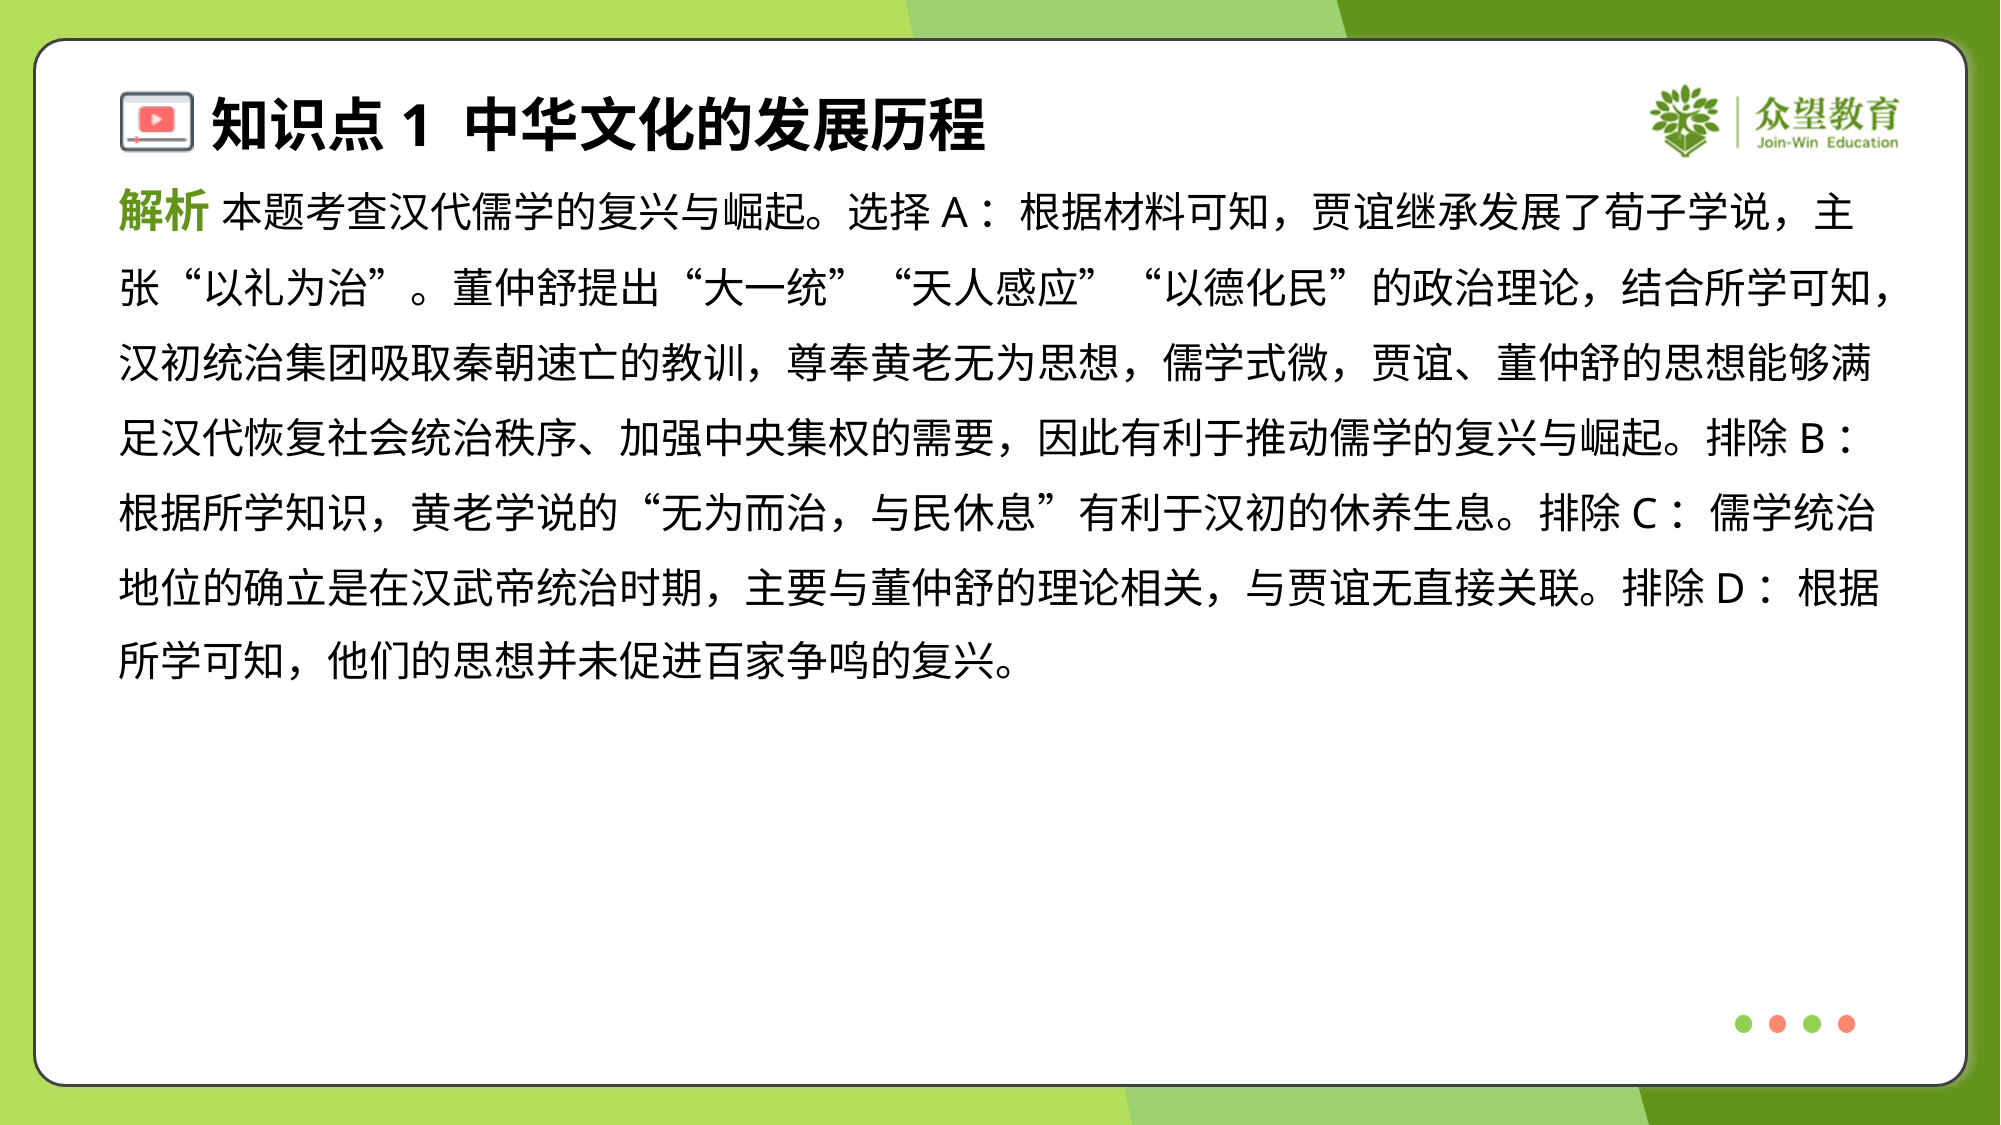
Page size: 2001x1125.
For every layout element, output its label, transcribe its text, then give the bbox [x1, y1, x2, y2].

picture [0, 0, 2000, 1125]
text_box 解析 本题考查汉代儒学的复兴与崛起。选择A：根据材料可知，贾谊继承发展了荀子学说，主 张“以礼为治”。董仲舒提出“大一统”“天人感应”“以德化民”的政治理论，结合所学可知， 汉初统治集团吸取秦朝速亡的教训，尊奉黄老无为思想，儒学式微，贾谊、董仲舒的思想能够满 足汉代恢复社会统治秩序、加强中央集权的需要，因此有利于推动儒学的复兴与崛起。排除B： 根据所学知识，黄老学说的“无为而治，与民休息”有利于汉初的休养生息。排除C：儒学统治 地位的确立是在汉武帝统治时期，主要与董仲舒的理论相关，与贾谊无直接关联。排除D：根据 所学可知，他们的思想并未促进百家争鸣的复兴。 [118, 159, 1883, 677]
